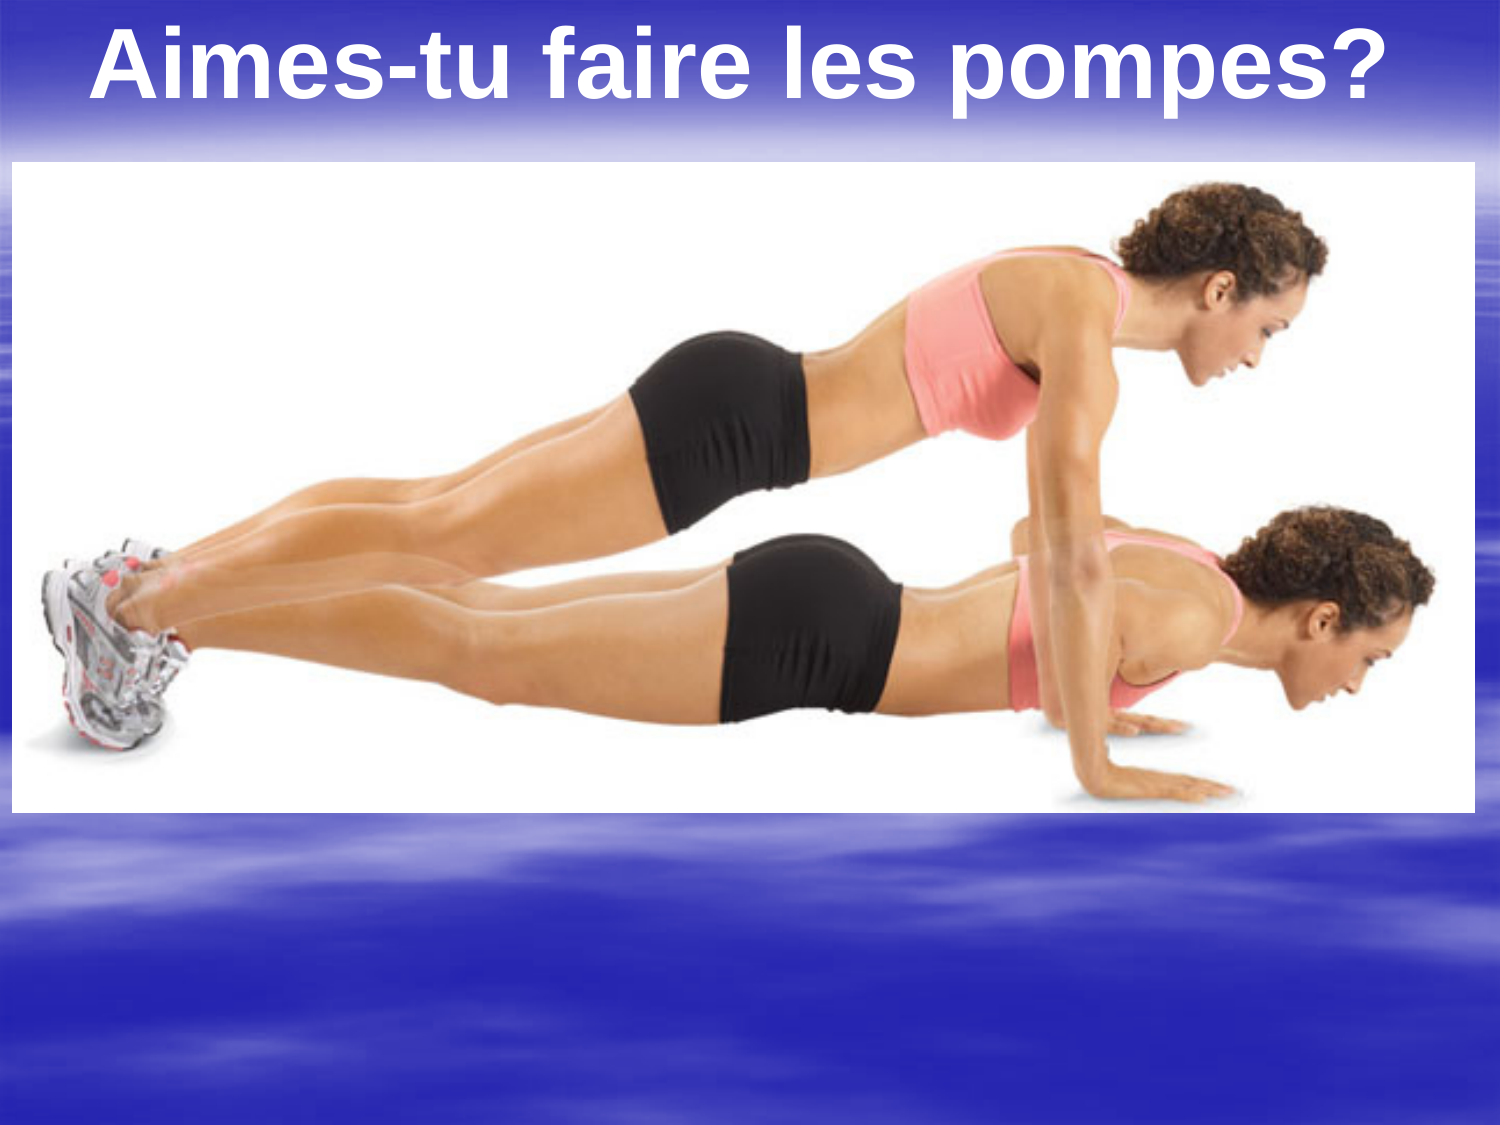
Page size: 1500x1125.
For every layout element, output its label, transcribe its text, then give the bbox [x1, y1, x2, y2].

picture [12, 162, 1476, 813]
title Aimes-tu faire les pompes? [41, 0, 1438, 160]
